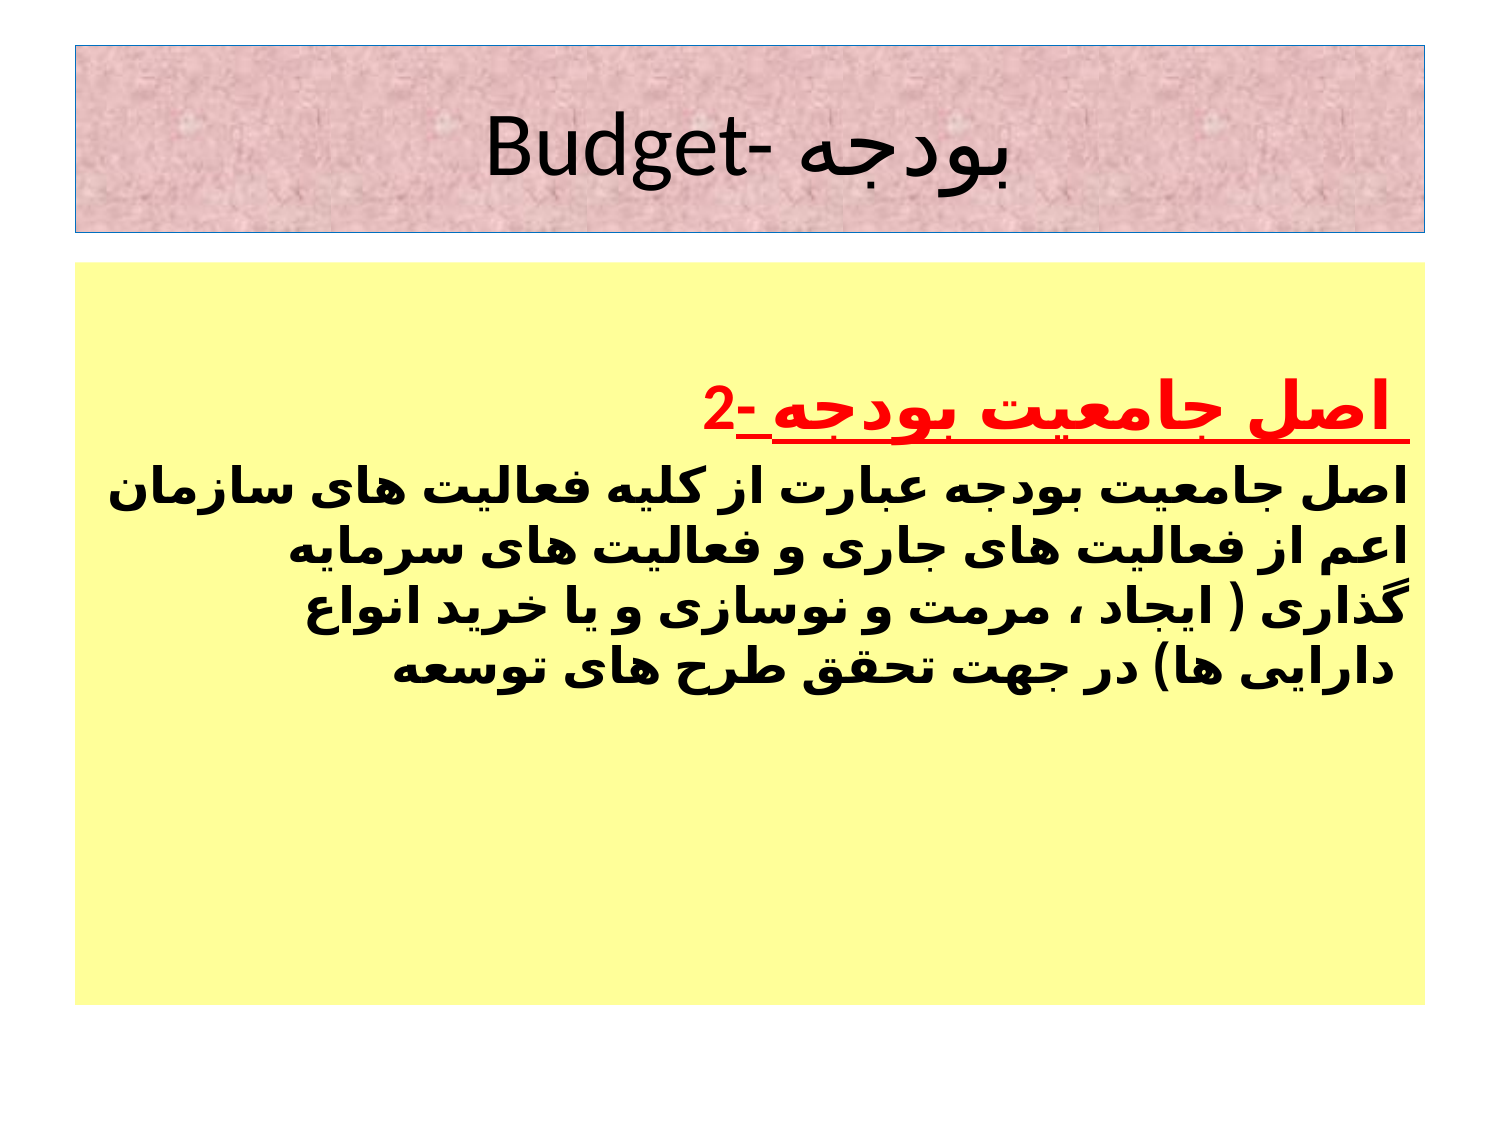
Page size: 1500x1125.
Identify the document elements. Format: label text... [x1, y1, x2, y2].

list 2- اصل جامعیت بودجه اصل جامعیت بودجه عبارت از کلیه فعالیت های سازمان اعم از فعالیت های جاری و فعالیت های سرمایه گذاری ( ایجاد ، مرمت و نوسازی و یا خرید انواع دارایی ها) در جهت تحقق طرح های توسعه [75, 262, 1425, 1005]
title Budget- بودجه [75, 45, 1425, 233]
